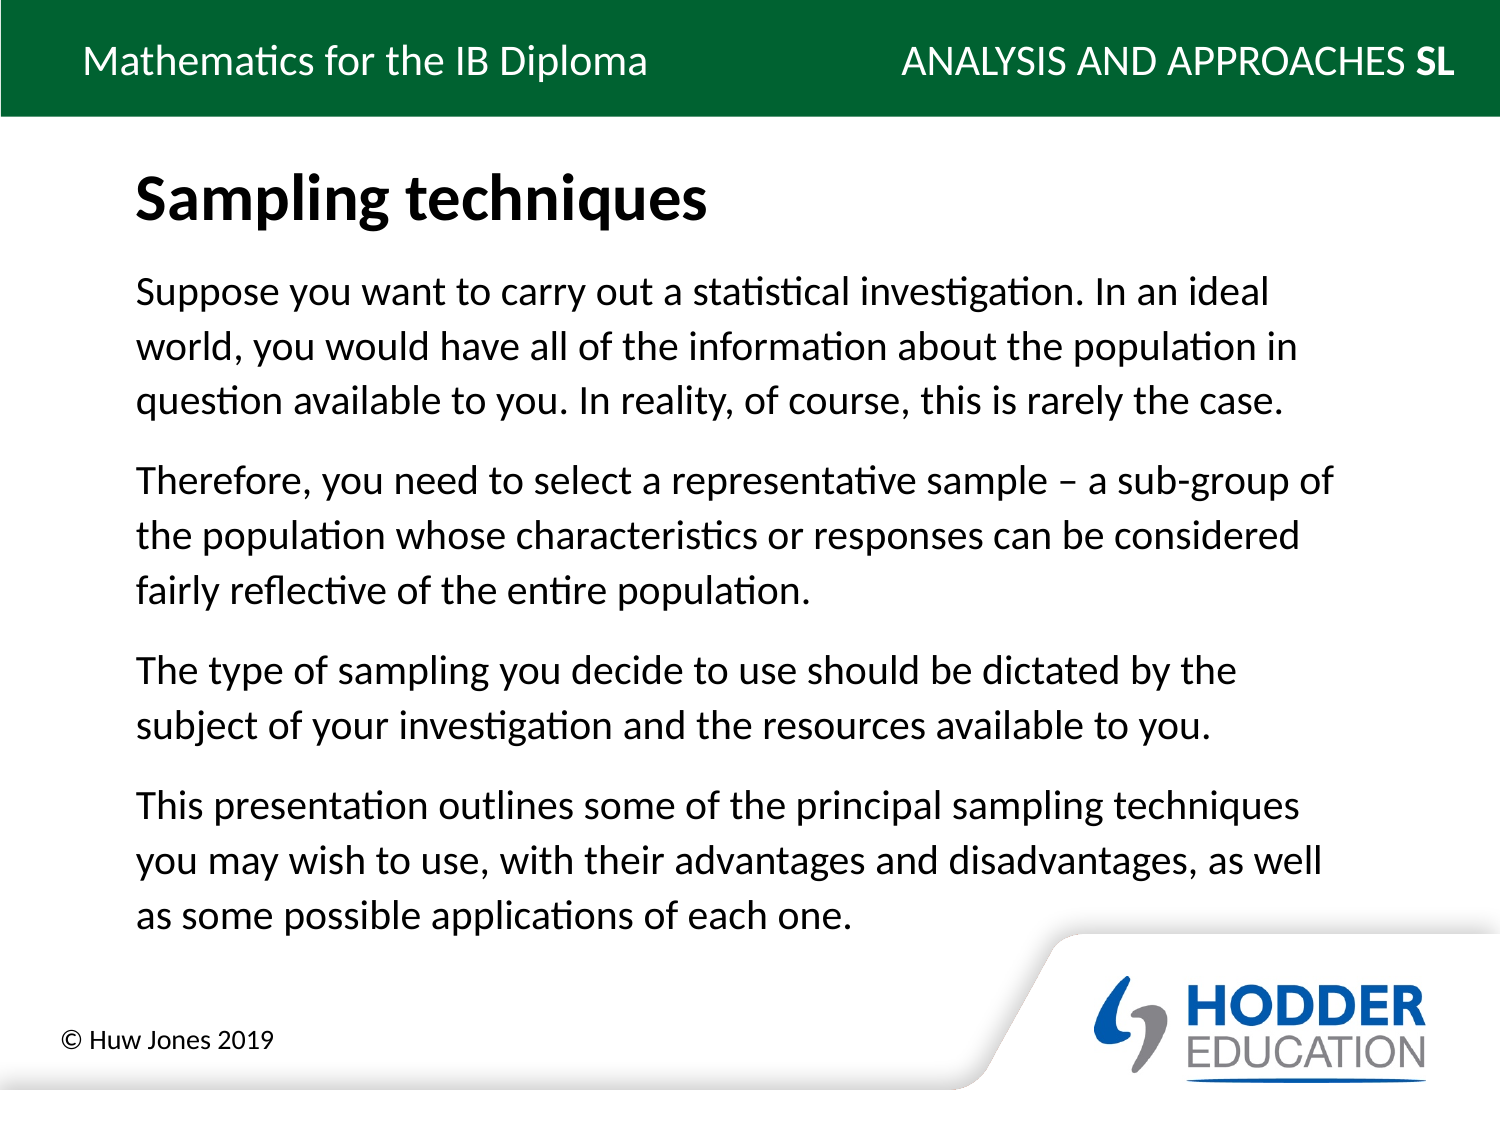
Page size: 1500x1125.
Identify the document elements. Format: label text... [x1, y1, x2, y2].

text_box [0, 898, 1500, 1125]
text_box Sampling techniques [135, 153, 1260, 234]
text_box Suppose you want to carry out a statistical investigation. In an ideal world, you would have all of the information about the population in question available to you. In reality, of course, this is rarely the case. Therefore, you need to select a representative sample – a sub-group of the population whose characteristics or responses can be considered fairly reflective of the entire population. The type of sampling you decide to use should be dictated by the subject of your investigation and the resources available to you. This presentation outlines some of the principal sampling techniques you may wish to use, with their advantages and disadvantages, as well as some possible applications of each one. [135, 258, 1346, 898]
text_box Mathematics for the IB Diploma ANALYSIS AND APPROACHES SL [0, 0, 1500, 118]
